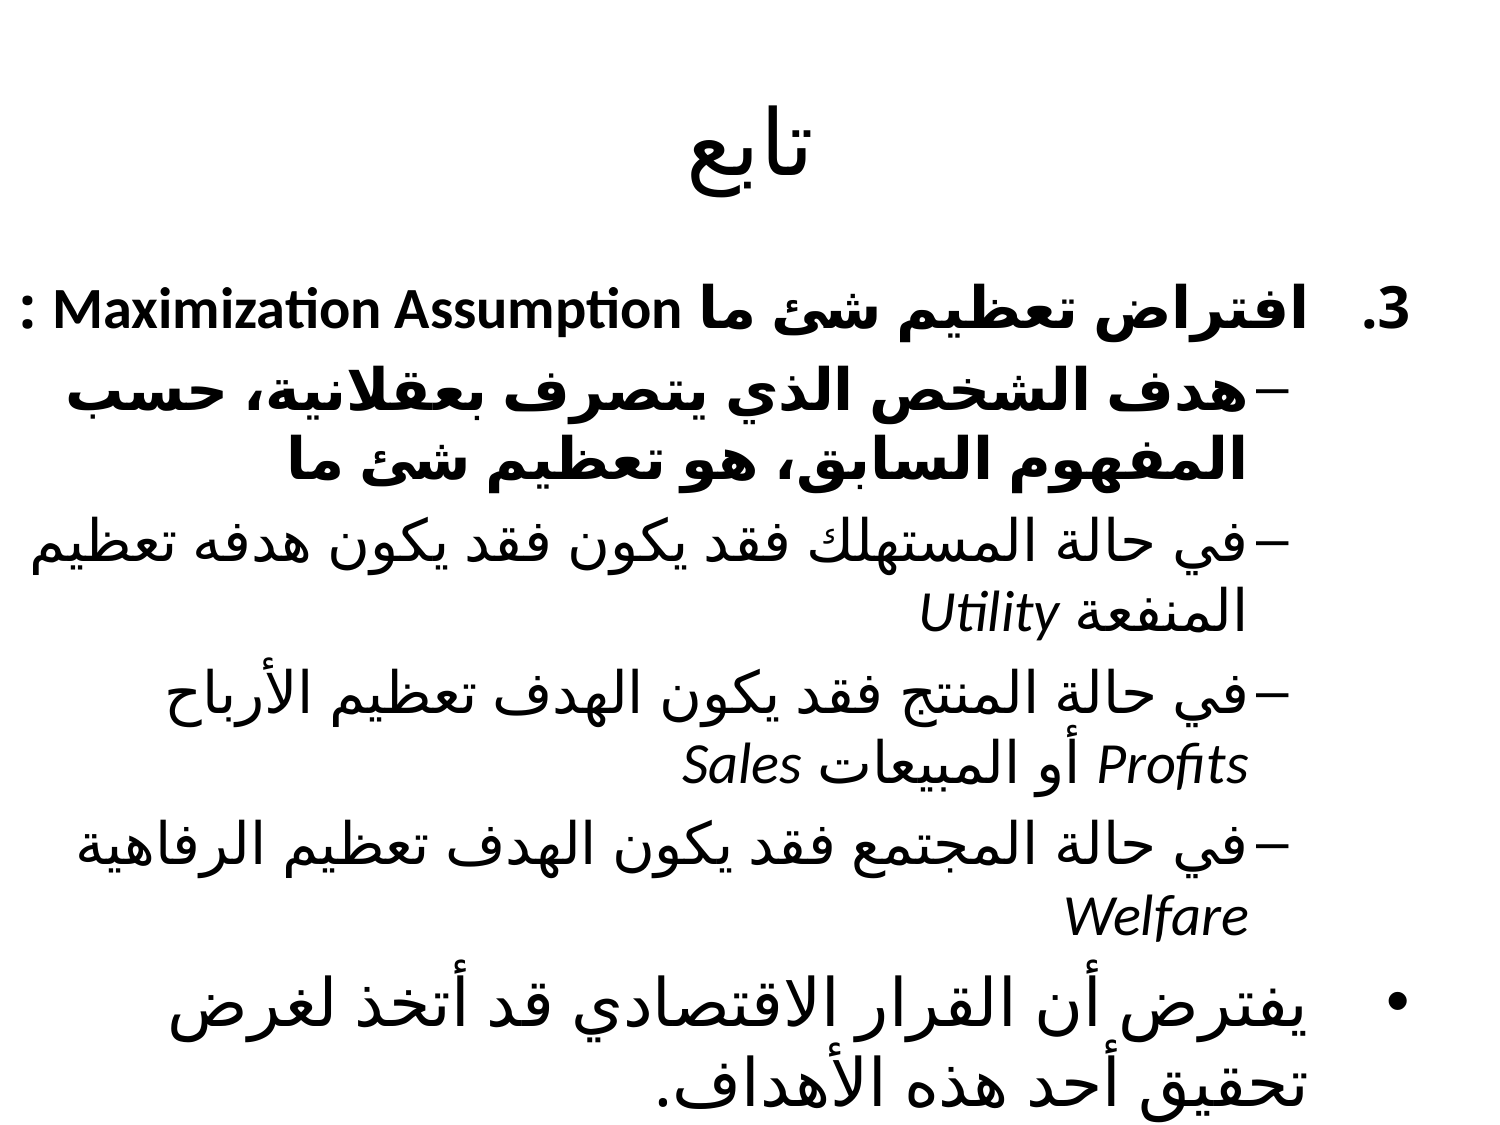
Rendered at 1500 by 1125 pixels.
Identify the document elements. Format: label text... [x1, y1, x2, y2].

title تابع [75, 45, 1425, 233]
list افتراض تعظيم شئ ما Maximization Assumption : هدف الشخص الذي يتصرف بعقلانية، حسب المفهوم السابق، هو تعظيم شئ ما في حالة المستهلك فقد يكون فقد يكون هدفه تعظيم المنفعة Utility في حالة المنتج فقد يكون الهدف تعظيم الأرباح Profits أو المبيعات Sales في حالة المجتمع فقد يكون الهدف تعظيم الرفاهية Welfare يفترض أن القرار الاقتصادي قد أتخذ لغرض تحقيق أحد هذه الأهداف. [0, 262, 1425, 1005]
